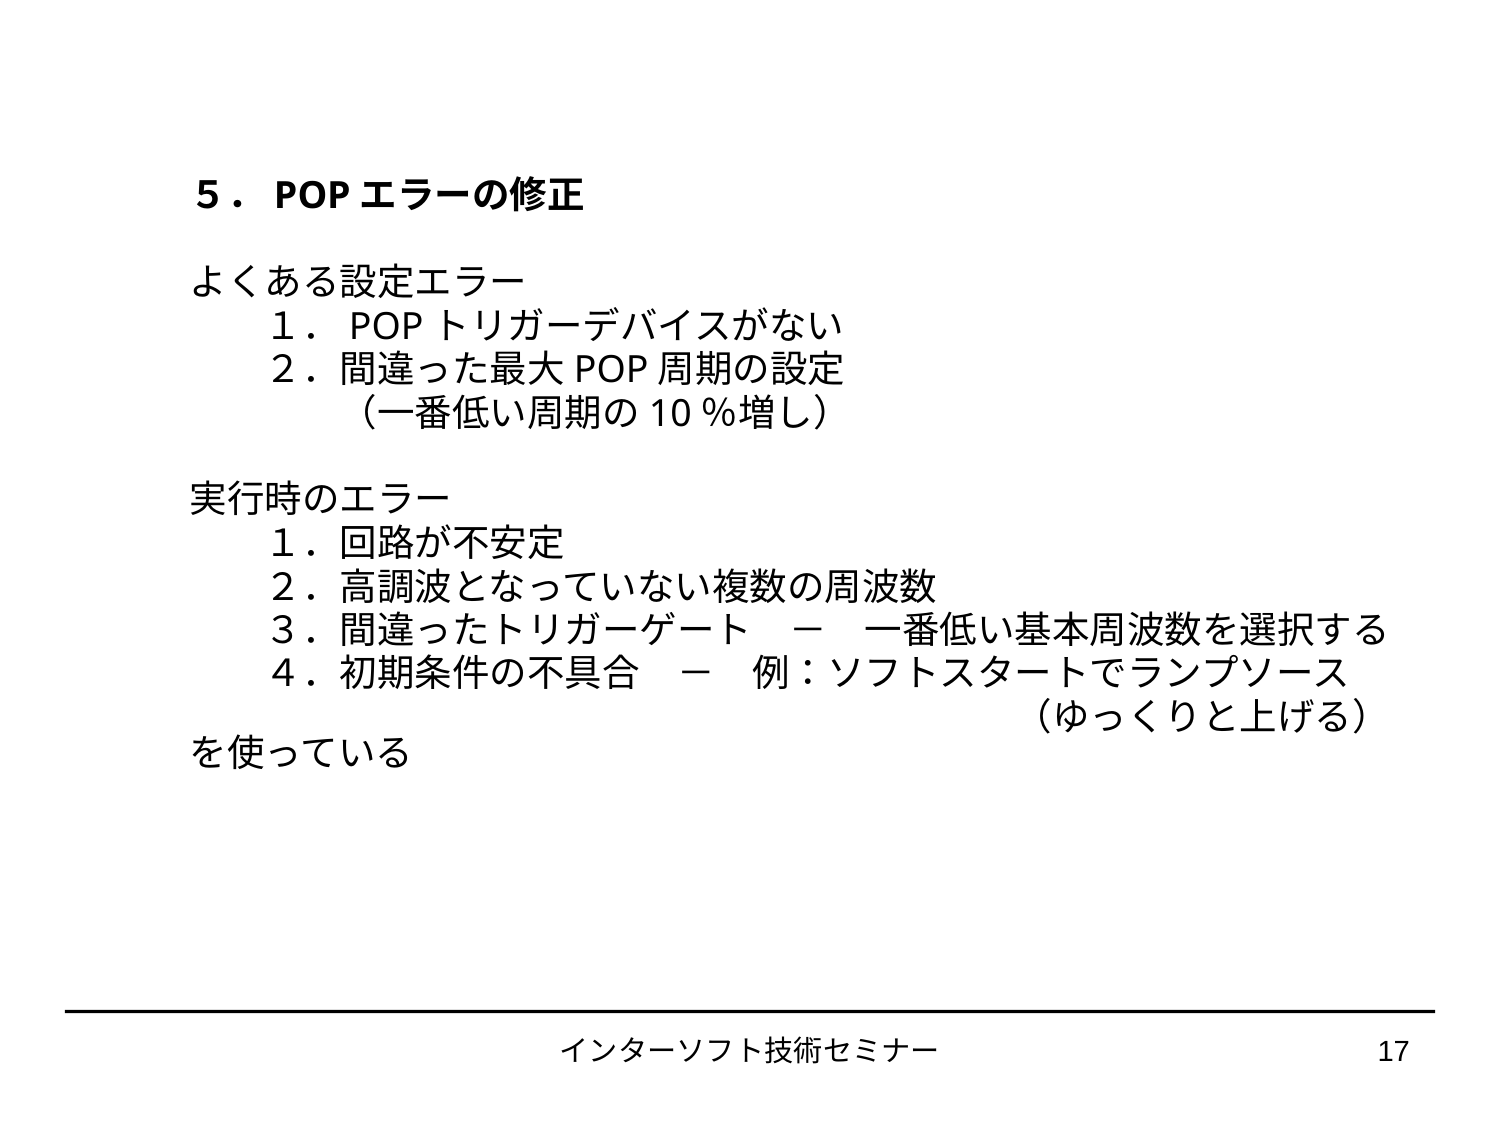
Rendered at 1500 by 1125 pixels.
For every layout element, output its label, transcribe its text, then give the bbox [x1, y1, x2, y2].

footer インターソフト技術セミナー [512, 1024, 988, 1103]
text_box [64, 1009, 1436, 1014]
text_box ５．POPエラーの修正 よくある設定エラー １．POPトリガーデバイスがない ２．間違った最大POP周期の設定 （一番低い周期の10％増し） 実行時のエラー １．回路が不安定 ２．高調波となっていない複数の周波数 ３．間違ったトリガーゲート － 一番低い基本周波数を選択する ４．初期条件の不具合 － 例：ソフトスタートでランプソース （ゆっくりと上げる）を使っている [100, 172, 1425, 870]
slide_number 17 [1074, 1024, 1425, 1103]
